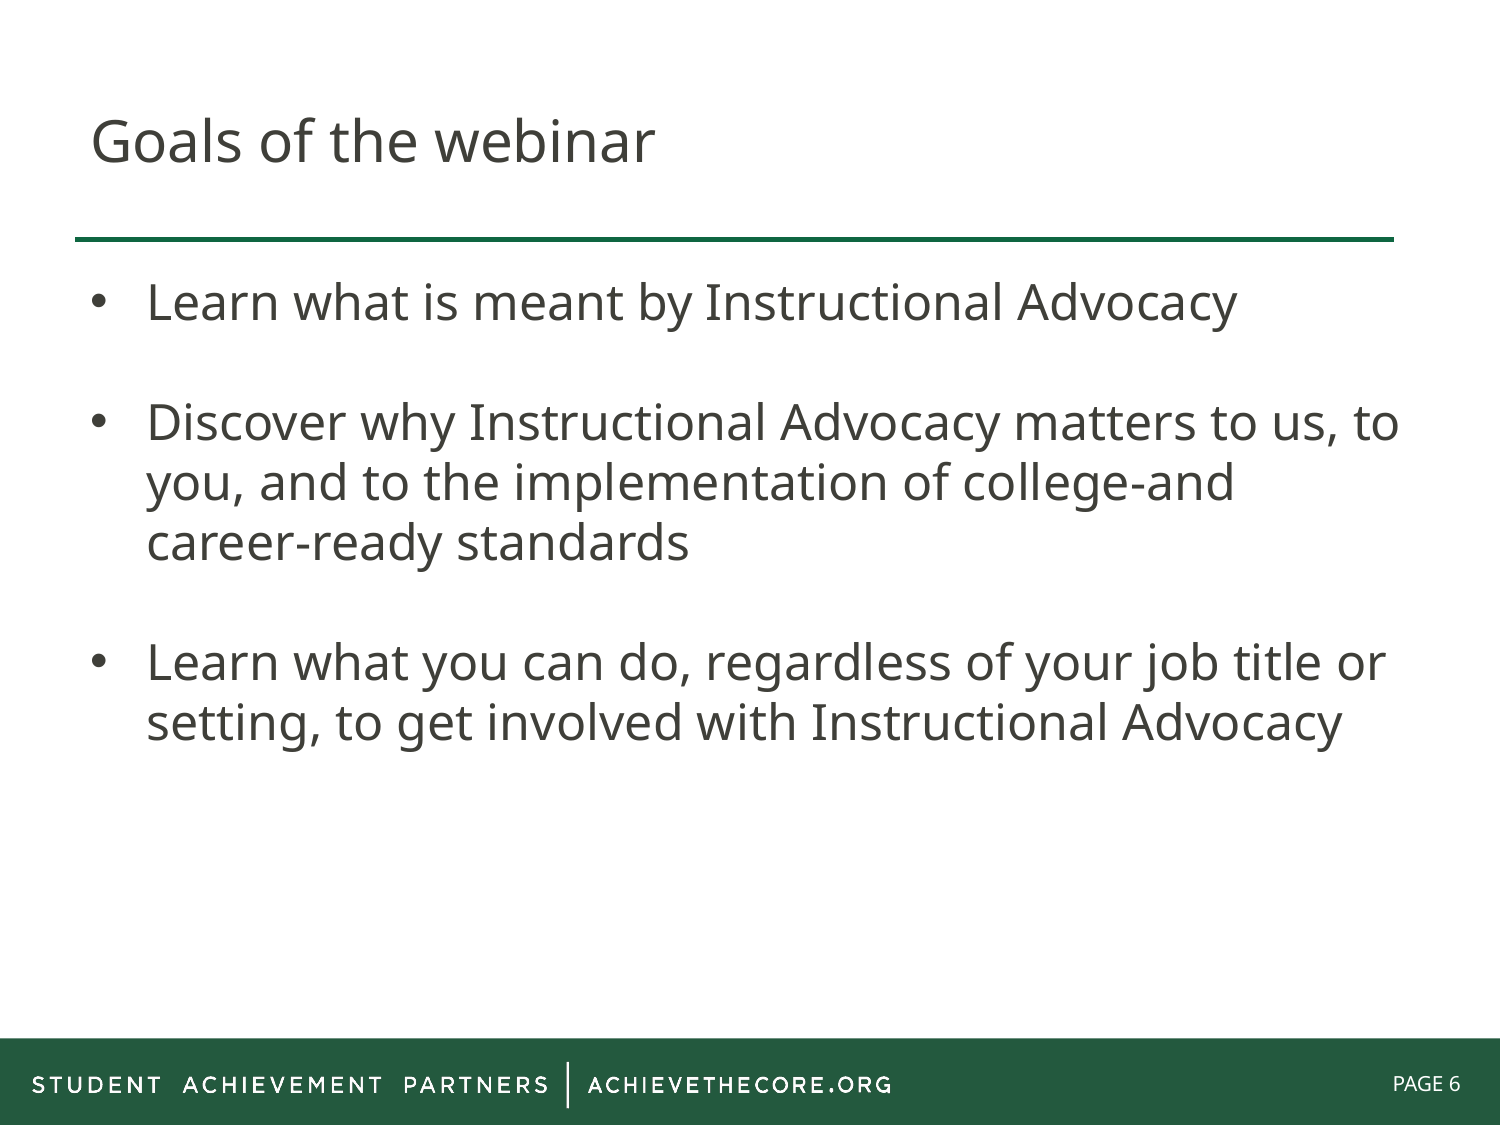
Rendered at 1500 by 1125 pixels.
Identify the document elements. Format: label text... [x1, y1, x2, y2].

picture [12, 1055, 911, 1112]
title Goals of the webinar [75, 45, 1425, 233]
list Learn what is meant by Instructional Advocacy Discover why Instructional Advocacy matters to us, to you, and to the implementation of college-and career-ready standards Learn what you can do, regardless of your job title or setting, to get involved with Instructional Advocacy [75, 262, 1425, 1005]
